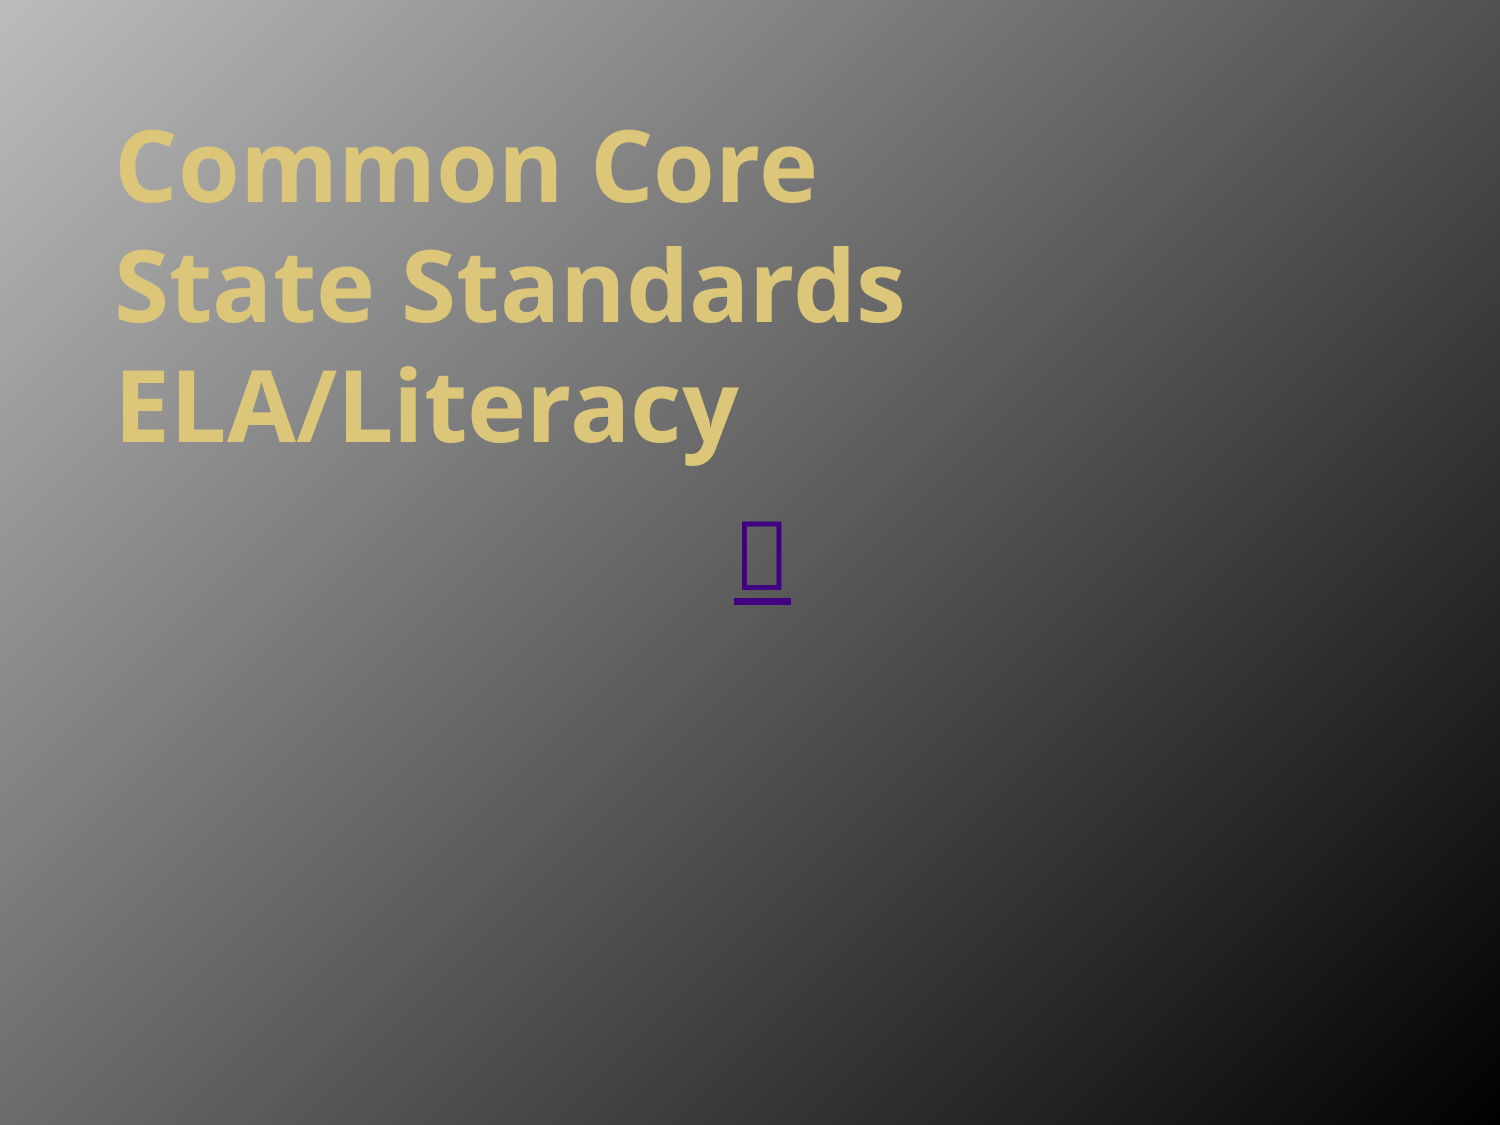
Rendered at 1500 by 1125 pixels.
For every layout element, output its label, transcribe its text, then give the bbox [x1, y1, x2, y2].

list  [112, 487, 1400, 736]
title Common Core State Standards ELA/Literacy [99, 162, 1263, 463]
